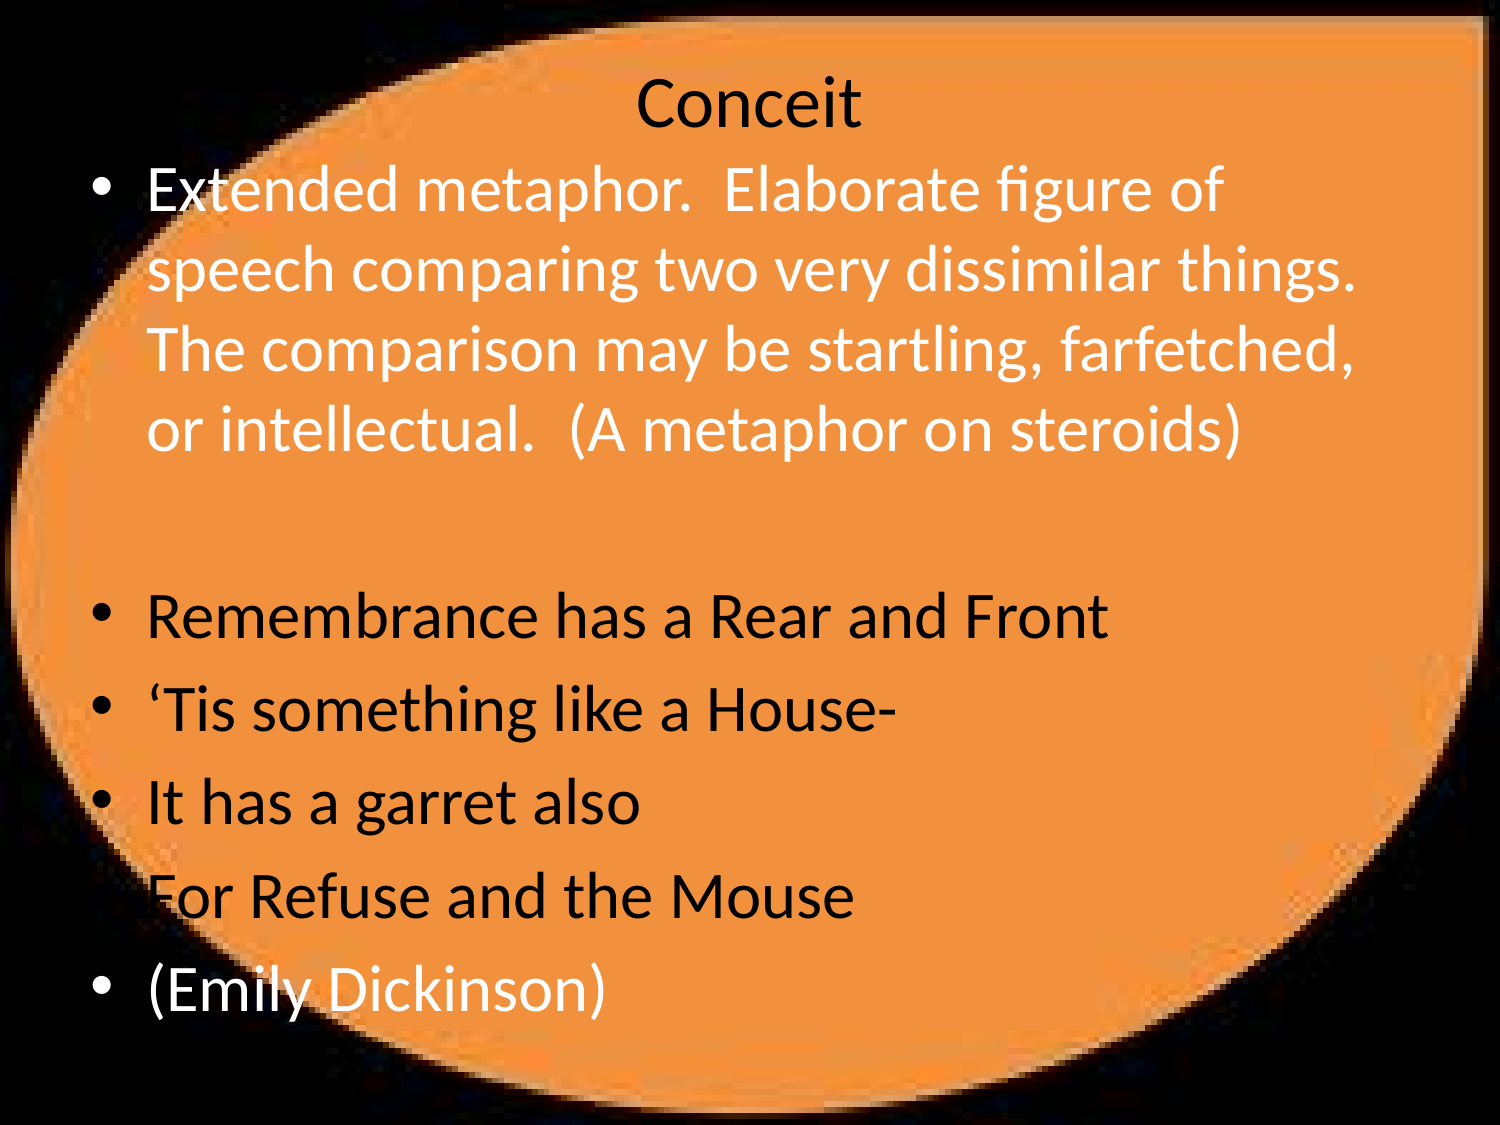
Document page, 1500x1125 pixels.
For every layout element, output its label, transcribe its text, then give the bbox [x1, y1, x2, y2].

picture [0, 0, 1500, 1125]
list Extended metaphor. Elaborate figure of speech comparing two very dissimilar things. The comparison may be startling, farfetched, or intellectual. (A metaphor on steroids) Remembrance has a Rear and Front ‘Tis something like a House- It has a garret also For Refuse and the Mouse (Emily Dickinson) [75, 137, 1425, 1075]
title Conceit [75, 45, 1425, 137]
